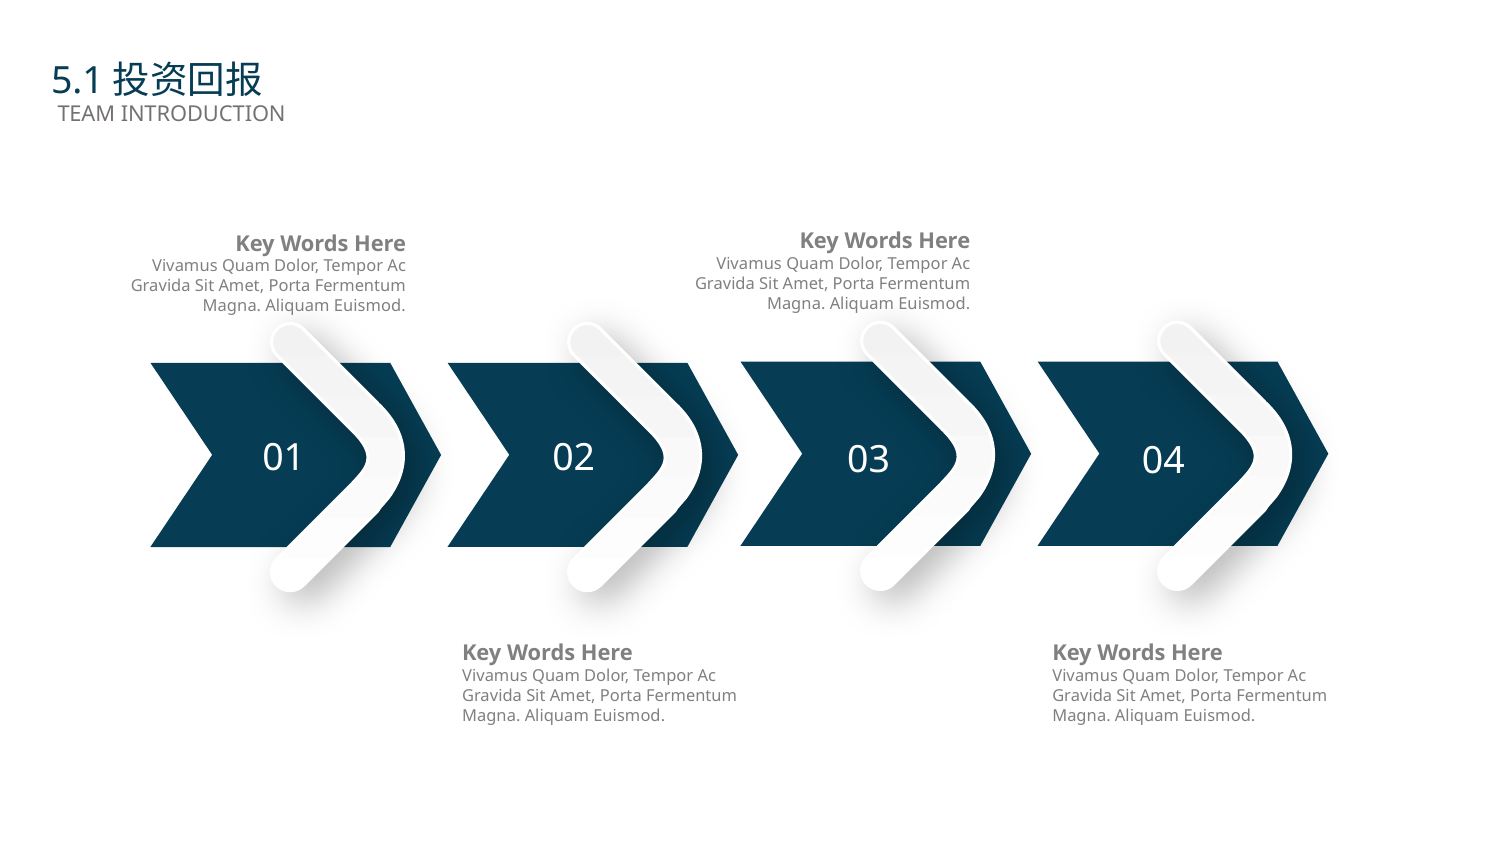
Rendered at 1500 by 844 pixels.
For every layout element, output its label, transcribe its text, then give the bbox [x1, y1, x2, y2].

text_box [961, 360, 1010, 413]
text_box [668, 361, 718, 415]
text_box Key Words Here Vivamus Quam Dolor, Tempor Ac Gravida Sit Amet, Porta Fermentum Magna. Aliquam Euismod. [1037, 605, 1366, 732]
text_box [1317, 431, 1330, 462]
text_box [1158, 322, 1291, 590]
text_box [371, 361, 417, 408]
text_box [727, 432, 740, 463]
text_box [435, 441, 443, 461]
text_box Key Words Here Vivamus Quam Dolor, Tempor Ac Gravida Sit Amet, Porta Fermentum Magna. Aliquam Euismod. [82, 195, 421, 322]
text_box [271, 323, 404, 591]
text_box [148, 361, 346, 549]
text_box Key Words Here Vivamus Quam Dolor, Tempor Ac Gravida Sit Amet, Porta Fermentum Magna. Aliquam Euismod. [447, 605, 775, 732]
text_box [445, 361, 642, 549]
text_box 02 [535, 425, 612, 486]
text_box Key Words Here Vivamus Quam Dolor, Tempor Ac Gravida Sit Amet, Porta Fermentum Magna. Aliquam Euismod. [646, 193, 985, 320]
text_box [57, 44, 302, 134]
text_box [861, 322, 994, 590]
text_box [1258, 360, 1308, 413]
text_box [568, 323, 701, 591]
text_box [1035, 360, 1232, 547]
text_box [738, 360, 935, 547]
text_box 01 [245, 425, 322, 486]
text_box [1022, 435, 1033, 462]
text_box 03 [830, 427, 907, 488]
text_box 04 [1125, 428, 1202, 489]
